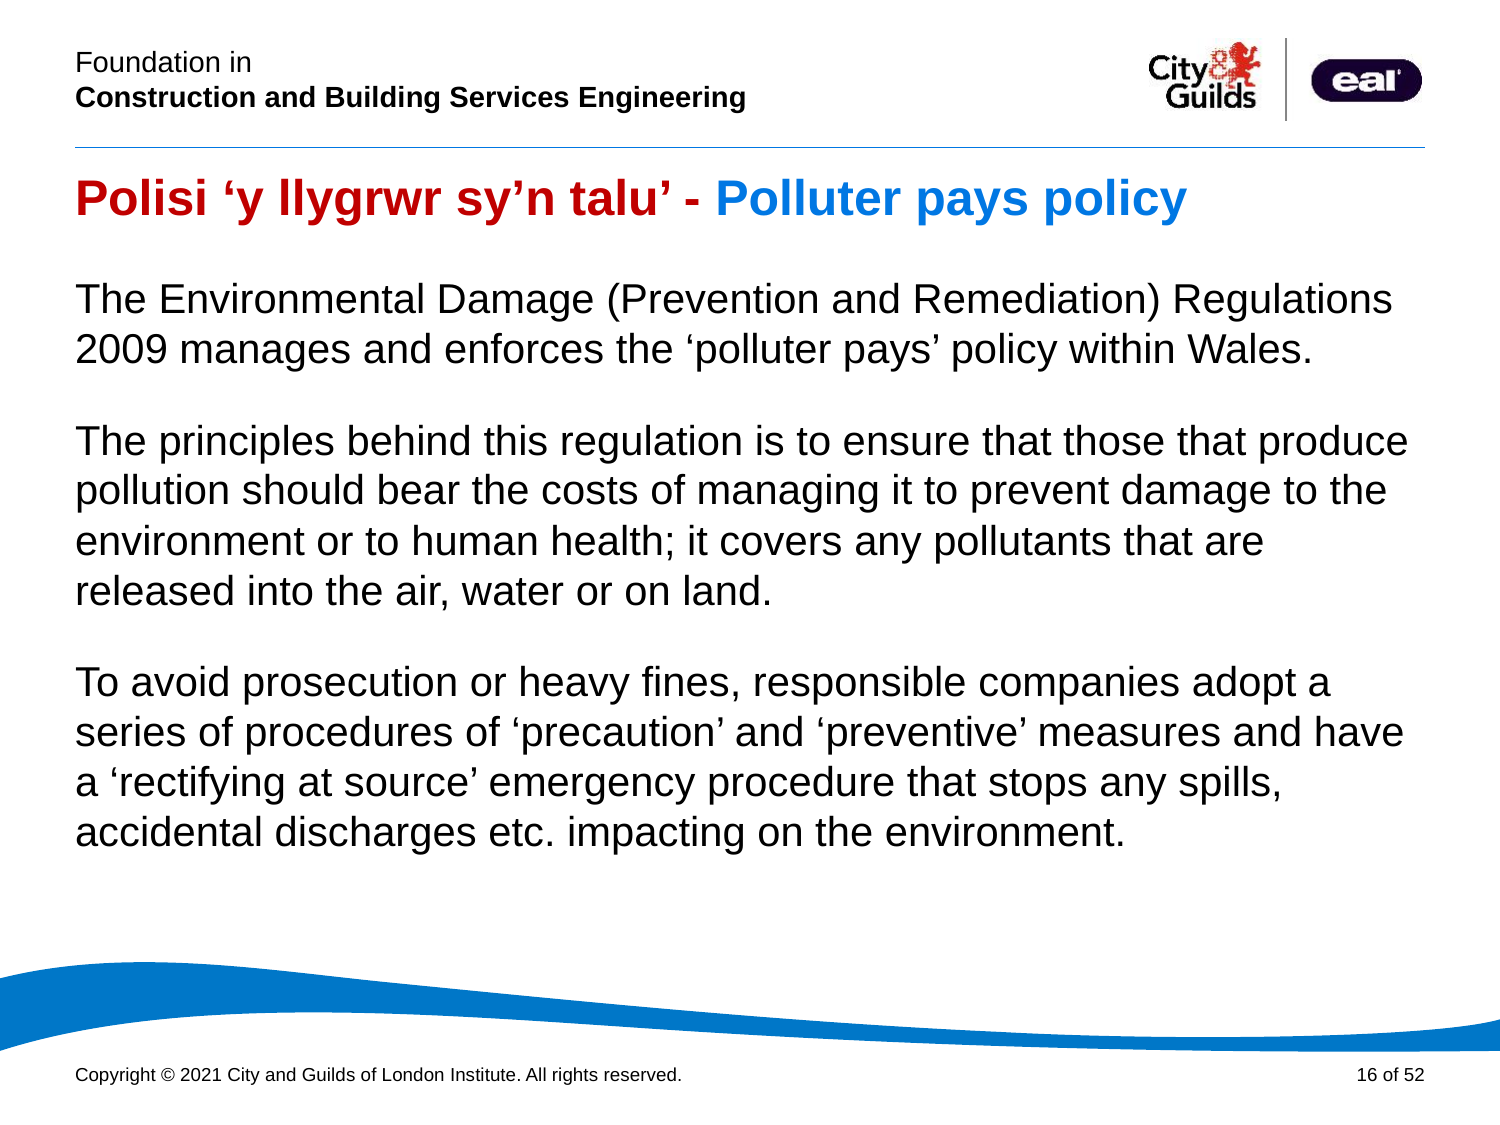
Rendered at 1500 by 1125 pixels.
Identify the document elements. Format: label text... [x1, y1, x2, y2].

picture [1149, 38, 1422, 121]
list The Environmental Damage (Prevention and Remediation) Regulations 2009 manages and enforces the ‘polluter pays’ policy within Wales. The principles behind this regulation is to ensure that those that produce pollution should bear the costs of managing it to prevent damage to the environment or to human health; it covers any pollutants that are released into the air, water or on land. To avoid prosecution or heavy fines, responsible companies adopt a series of procedures of ‘precaution’ and ‘preventive’ measures and have a ‘rectifying at source’ emergency procedure that stops any spills, accidental discharges etc. impacting on the environment. [74, 271, 1426, 879]
title Polisi ‘y llygrwr sy’n talu’ - Polluter pays policy [74, 165, 1471, 232]
